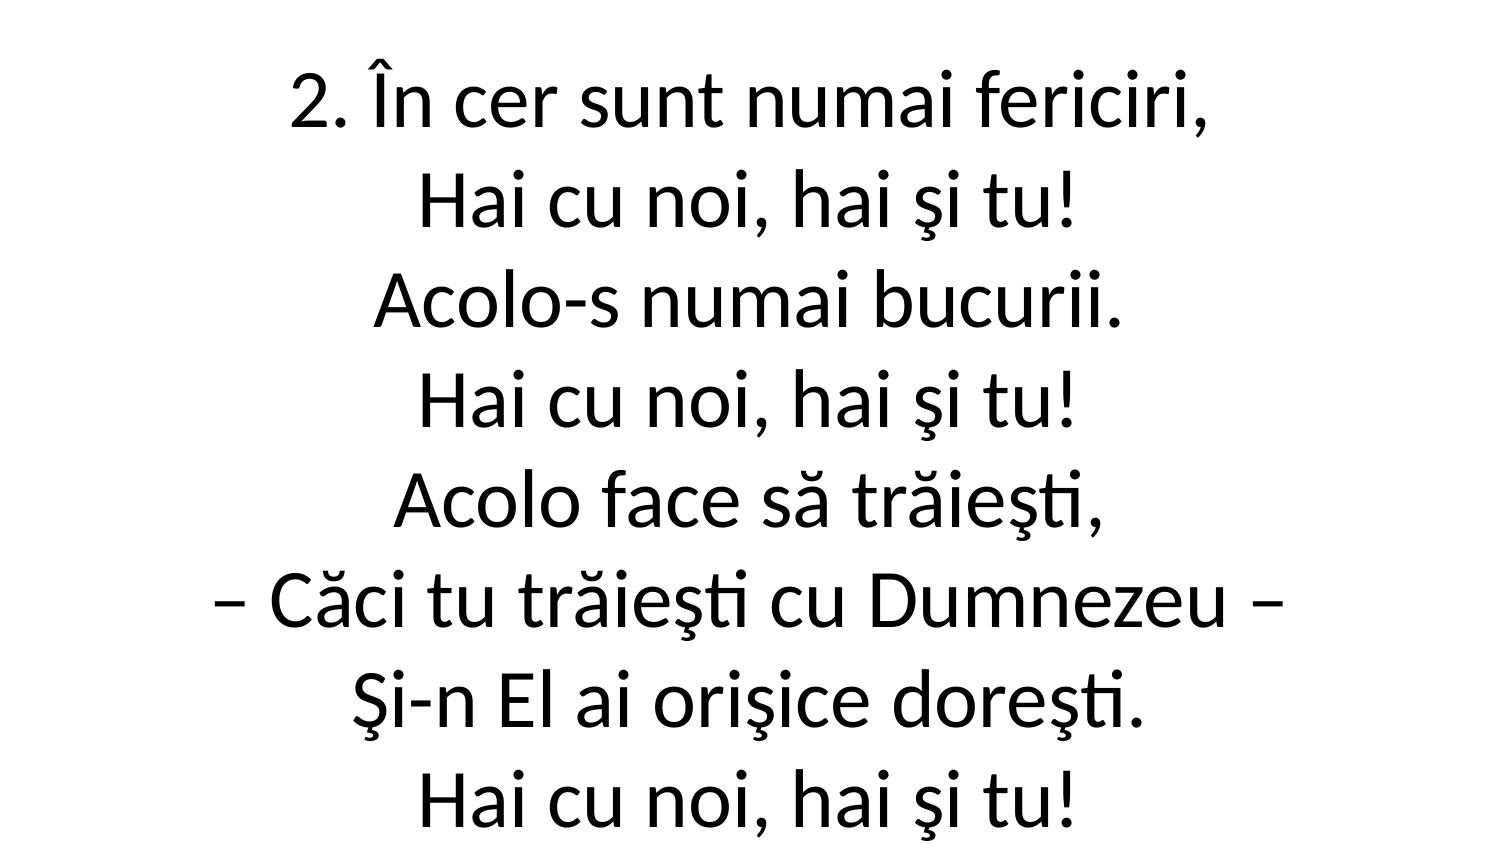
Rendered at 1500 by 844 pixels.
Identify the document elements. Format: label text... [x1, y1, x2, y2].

text_box 2. În cer sunt numai fericiri, Hai cu noi, hai şi tu! Acolo-s numai bucurii. Hai cu noi, hai şi tu! Acolo face să trăieşti, – Căci tu trăieşti cu Dumnezeu – Şi-n El ai orişice doreşti. Hai cu noi, hai şi tu! [194, 0, 1306, 844]
